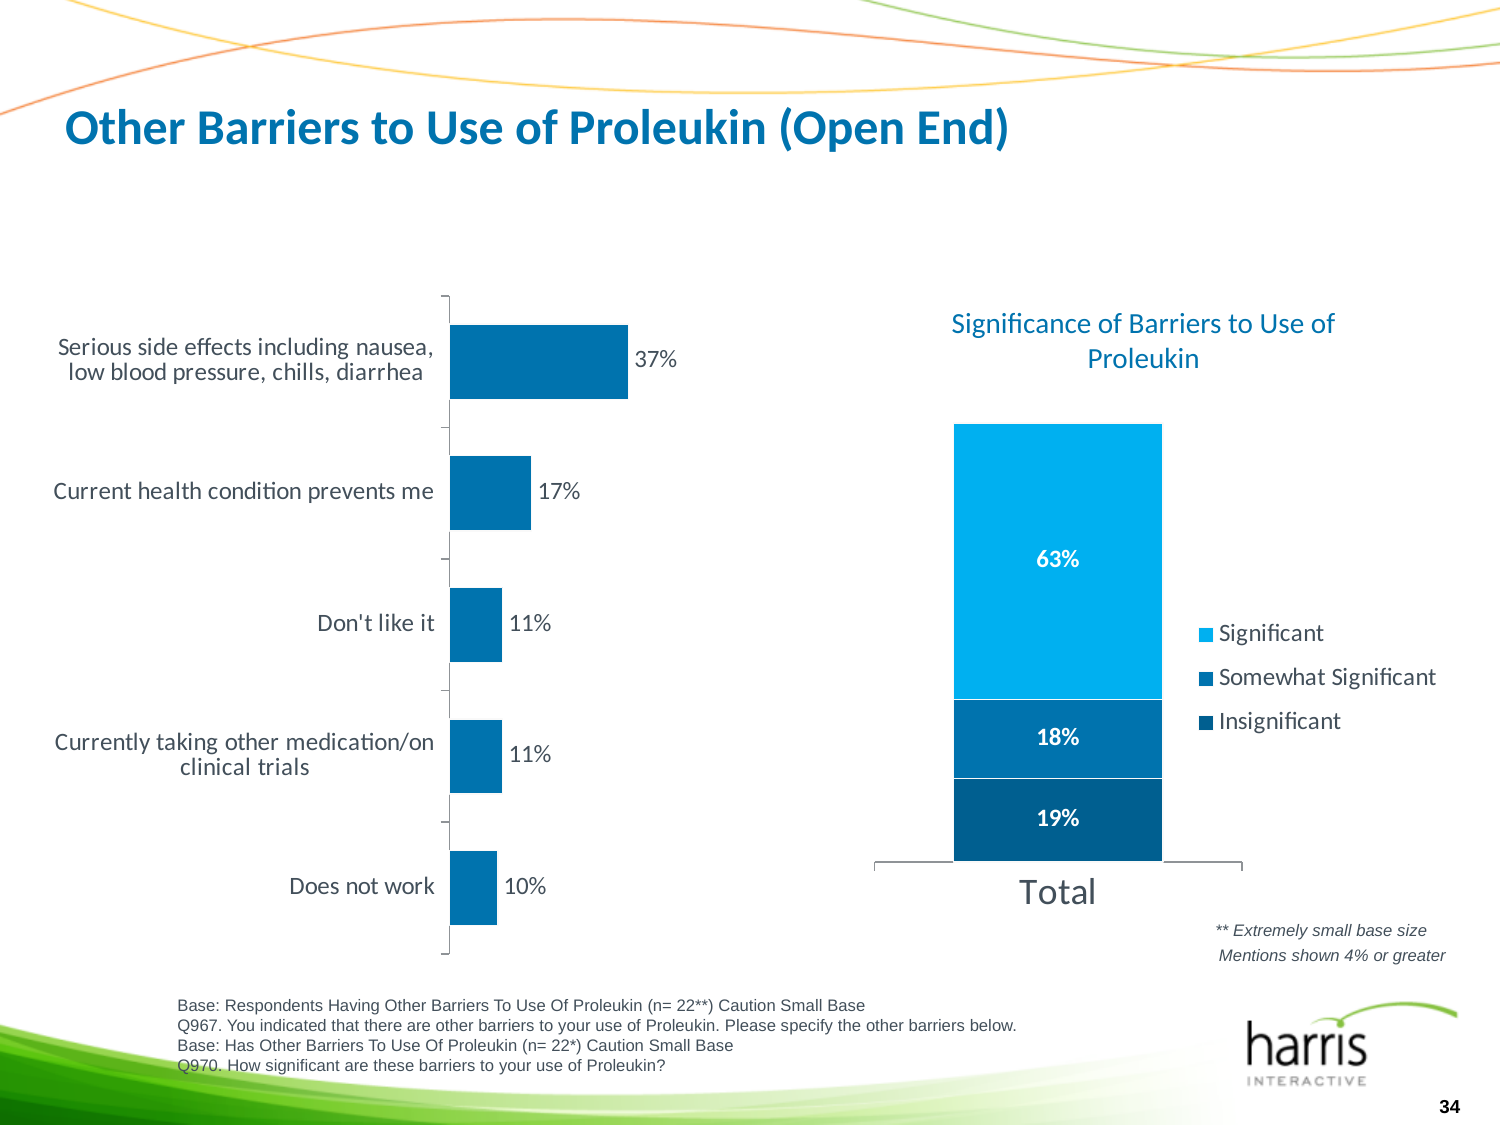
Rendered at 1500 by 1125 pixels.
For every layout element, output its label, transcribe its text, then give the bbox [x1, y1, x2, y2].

slide_number 34 [1399, 1086, 1500, 1125]
chart [37, 274, 813, 976]
title Other Barriers to Use of Proleukin (Open End) [49, 87, 1451, 176]
picture [0, 0, 1500, 1125]
text_box Significance of Barriers to Use of Proleukin [887, 296, 1400, 373]
chart [862, 374, 1500, 988]
text_box Base: Respondents Having Other Barriers To Use Of Proleukin (n= 22**) Caution Small Base Q967. You indicated that there are other barriers to your use of Proleukin. Please specify the other barriers below. Base: Has Other Barriers To Use Of Proleukin (n= 22*) Caution Small Base Q970. How significant are these barriers to your use of Proleukin? [162, 987, 1175, 1083]
